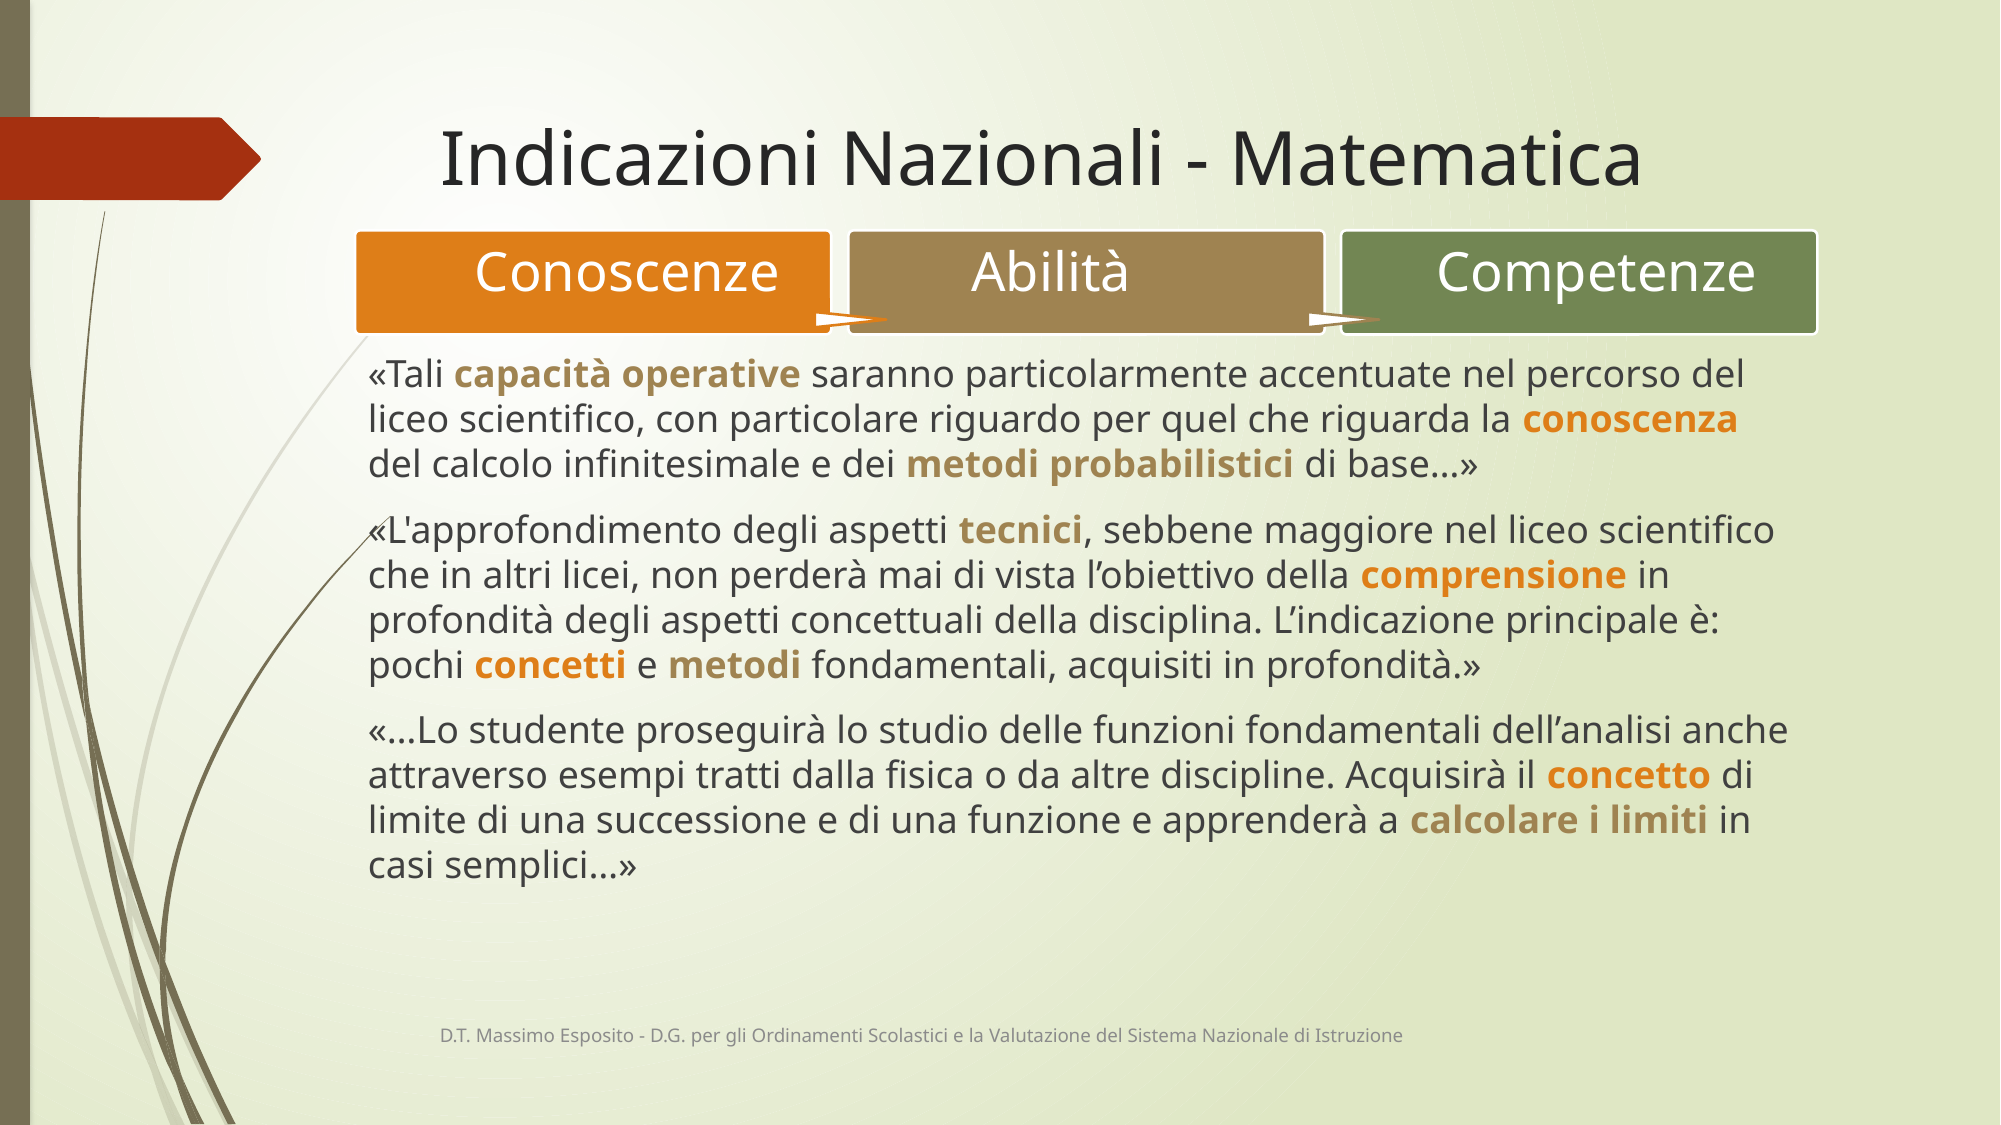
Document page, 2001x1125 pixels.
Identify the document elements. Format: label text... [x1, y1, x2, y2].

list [354, 229, 1818, 335]
text_box «Tali capacità operative saranno particolarmente accentuate nel percorso del liceo scientifico, con particolare riguardo per quel che riguarda la conoscenza del calcolo infinitesimale e dei metodi probabilistici di base…» «L'approfondimento degli aspetti tecnici, sebbene maggiore nel liceo scientifico che in altri licei, non perderà mai di vista l’obiettivo della comprensione in profondità degli aspetti concettuali della disciplina. L’indicazione principale è: pochi concetti e metodi fondamentali, acquisiti in profondità.» «…Lo studente proseguirà lo studio delle funzioni fondamentali dell’analisi anche attraverso esempi tratti dalla fisica o da altre discipline. Acquisirà il concetto di limite di una successione e di una funzione e apprenderà a calcolare i limiti in casi semplici…» [352, 342, 1816, 1105]
title Indicazioni Nazionali - Matematica [425, 102, 1888, 231]
footer D.T. Massimo Esposito - D.G. per gli Ordinamenti Scolastici e la Valutazione del Sistema Nazionale di Istruzione [424, 1006, 1675, 1067]
